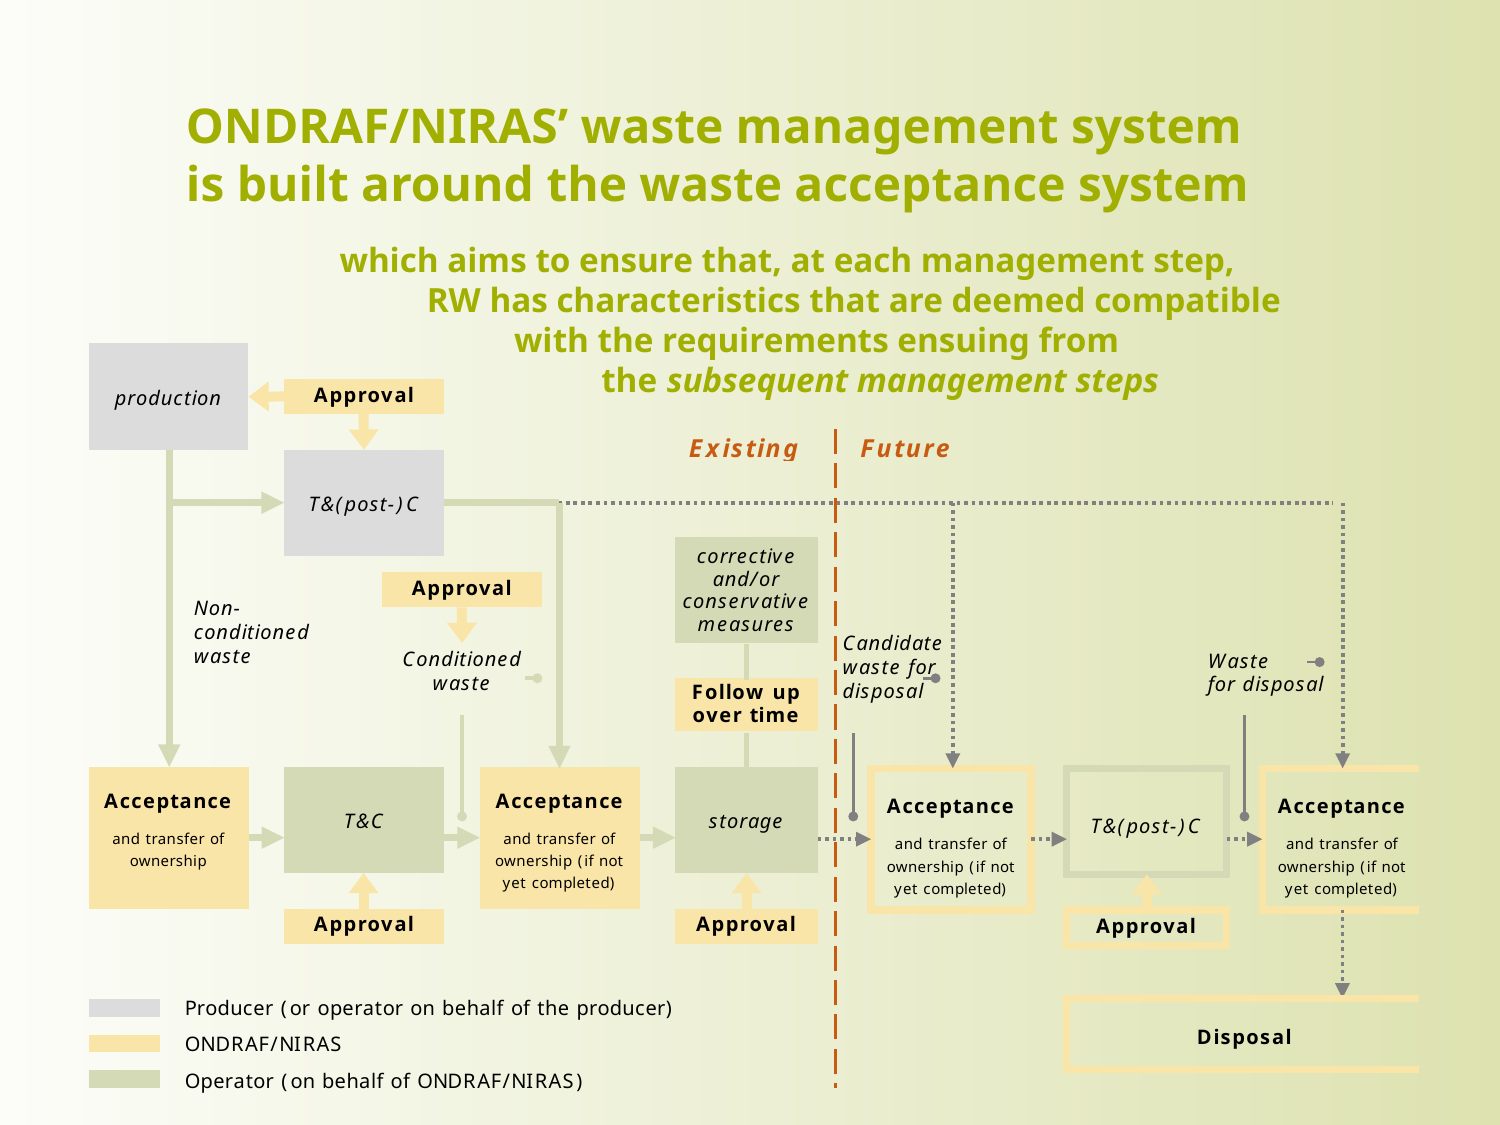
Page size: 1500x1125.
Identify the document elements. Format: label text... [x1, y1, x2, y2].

list ONDRAF/NIRAS’ waste management system is built around the waste acceptance system [171, 88, 1500, 234]
picture [88, 235, 1420, 1108]
list which aims to ensure that, at each management step, RW has characteristics that are deemed compatible with the requirements ensuing from the subsequent management steps [324, 231, 1500, 411]
